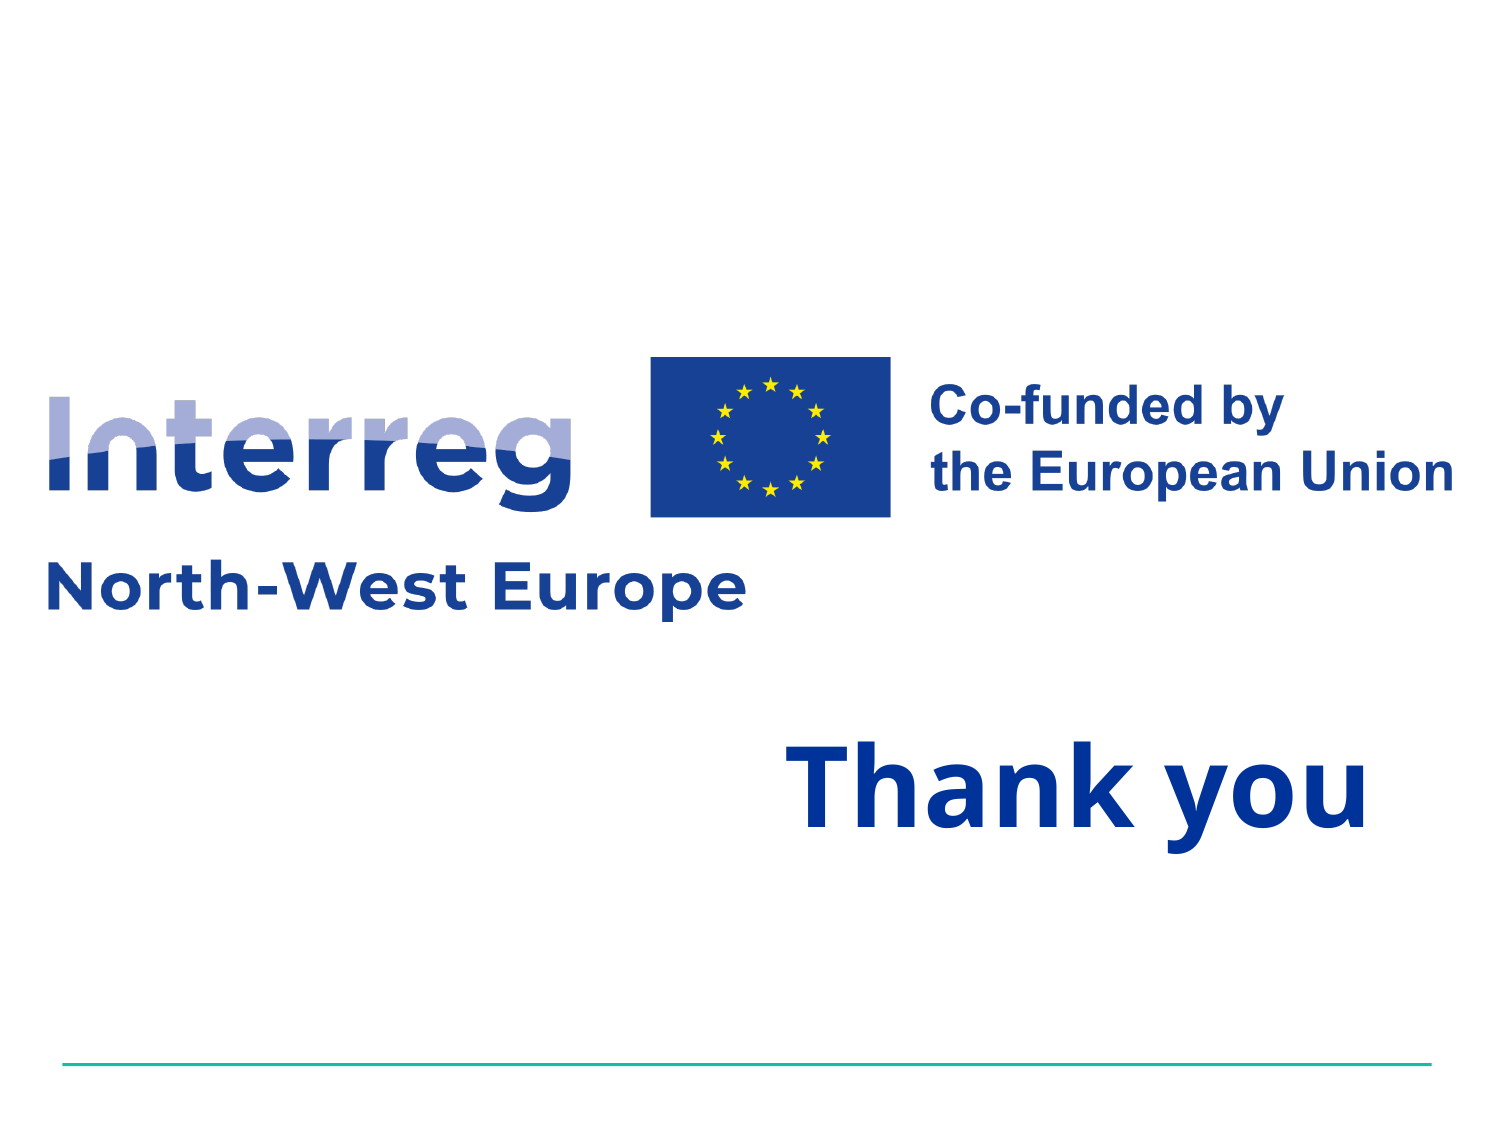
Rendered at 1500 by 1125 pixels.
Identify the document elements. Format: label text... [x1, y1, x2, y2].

text_box Thank you [112, 707, 1388, 854]
picture [48, 357, 1452, 622]
